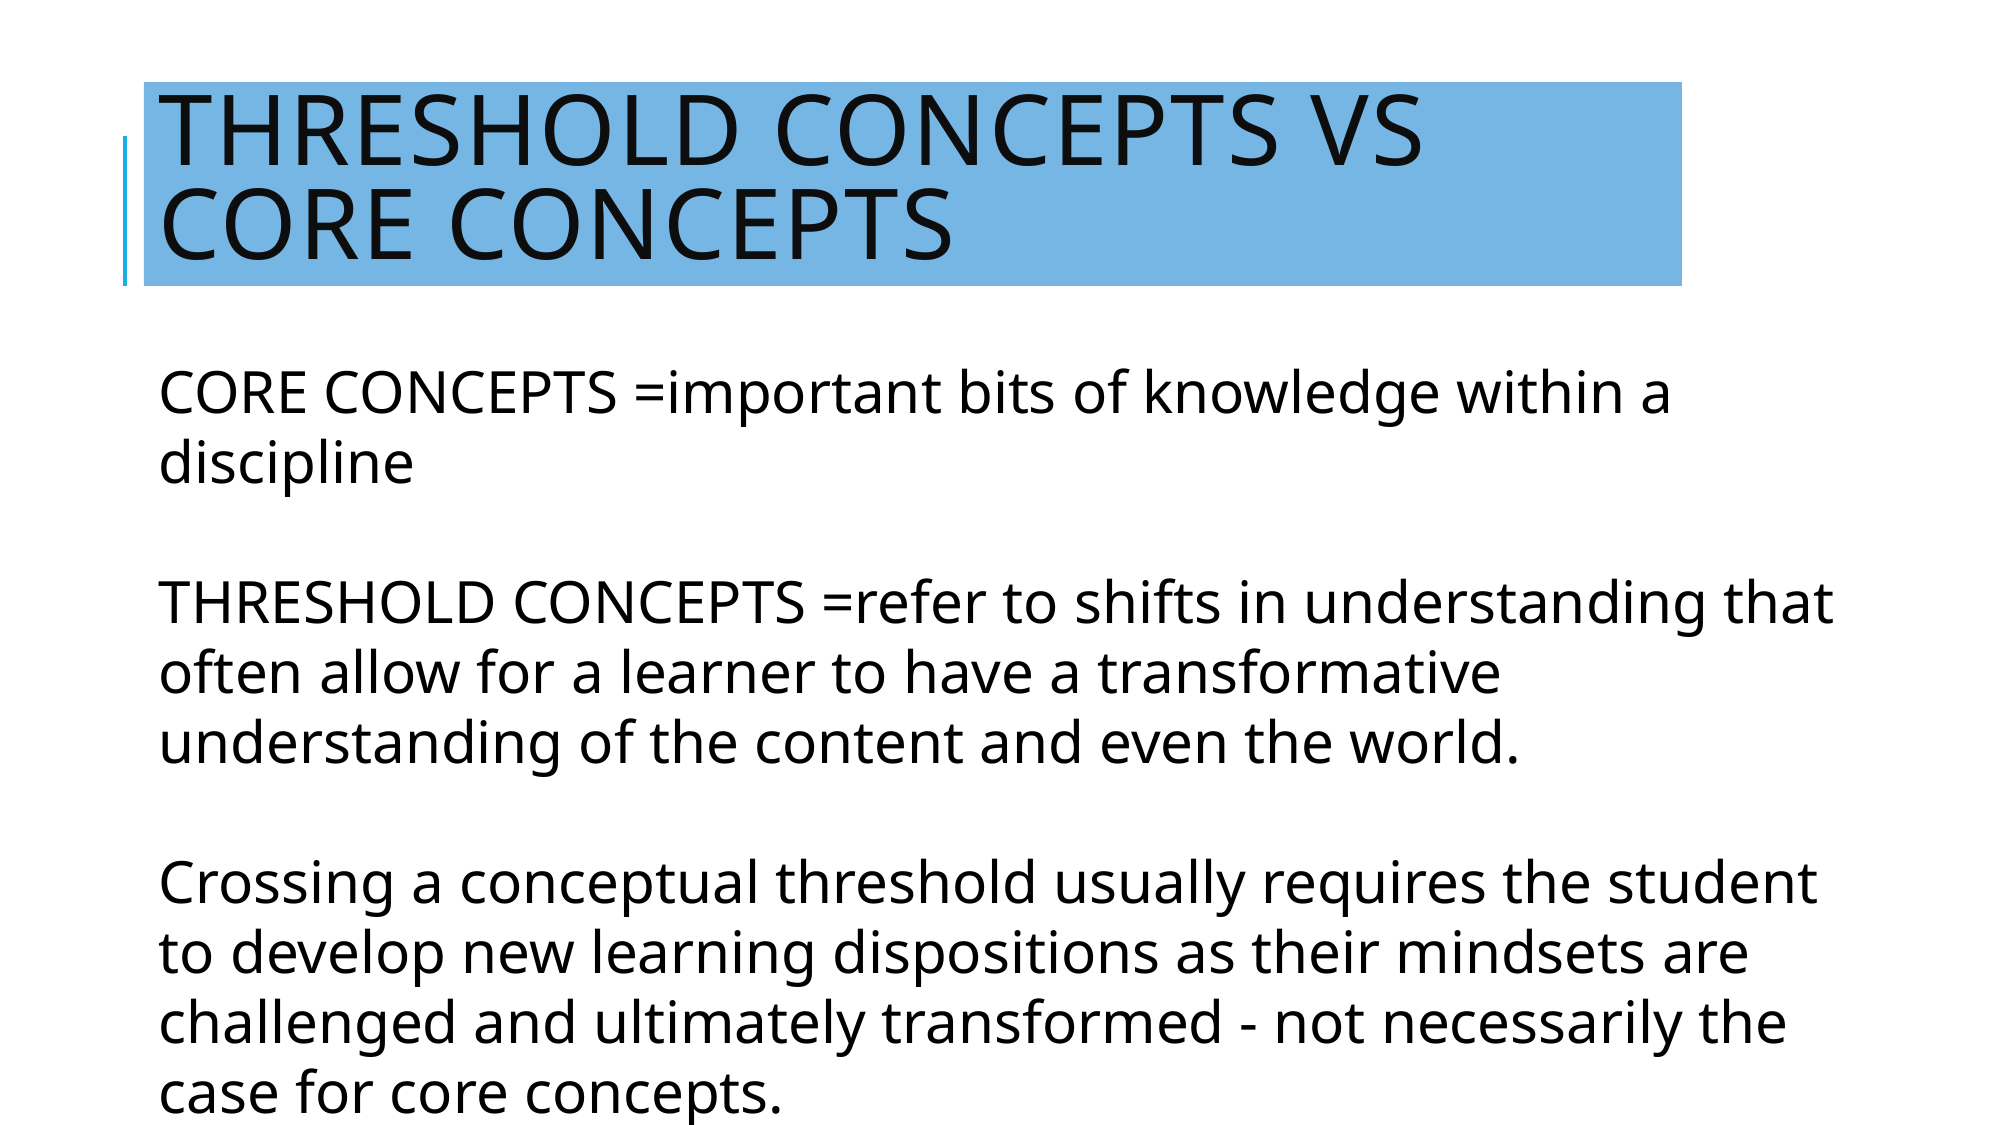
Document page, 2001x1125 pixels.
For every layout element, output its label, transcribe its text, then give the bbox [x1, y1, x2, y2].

title Threshold concepts vs core concepts [143, 82, 1682, 286]
text_box CORE CONCEPTS =important bits of knowledge within a discipline THRESHOLD CONCEPTS =refer to shifts in understanding that often allow for a learner to have a transformative understanding of the content and even the world. Crossing a conceptual threshold usually requires the student to develop new learning dispositions as their mindsets are challenged and ultimately transformed - not necessarily the case for core concepts. [143, 348, 1850, 1125]
